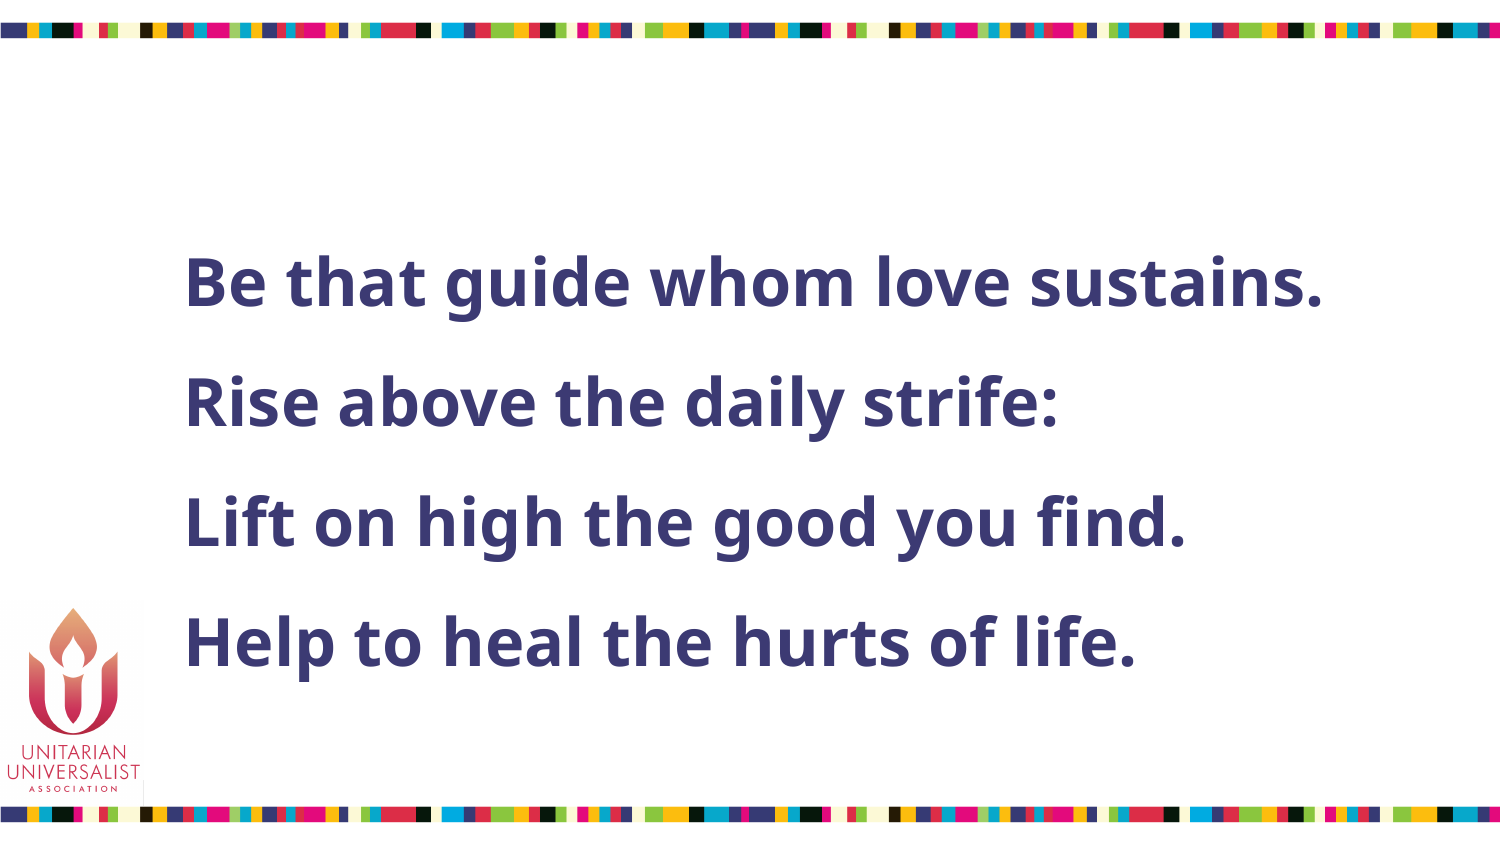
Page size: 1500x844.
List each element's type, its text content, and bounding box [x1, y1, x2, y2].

picture [0, 22, 1500, 40]
picture [0, 600, 1500, 824]
text_box Be that guide whom love sustains. Rise above the daily strife: Lift on high the good you find. Help to heal the hurts of life. [168, 184, 1421, 695]
